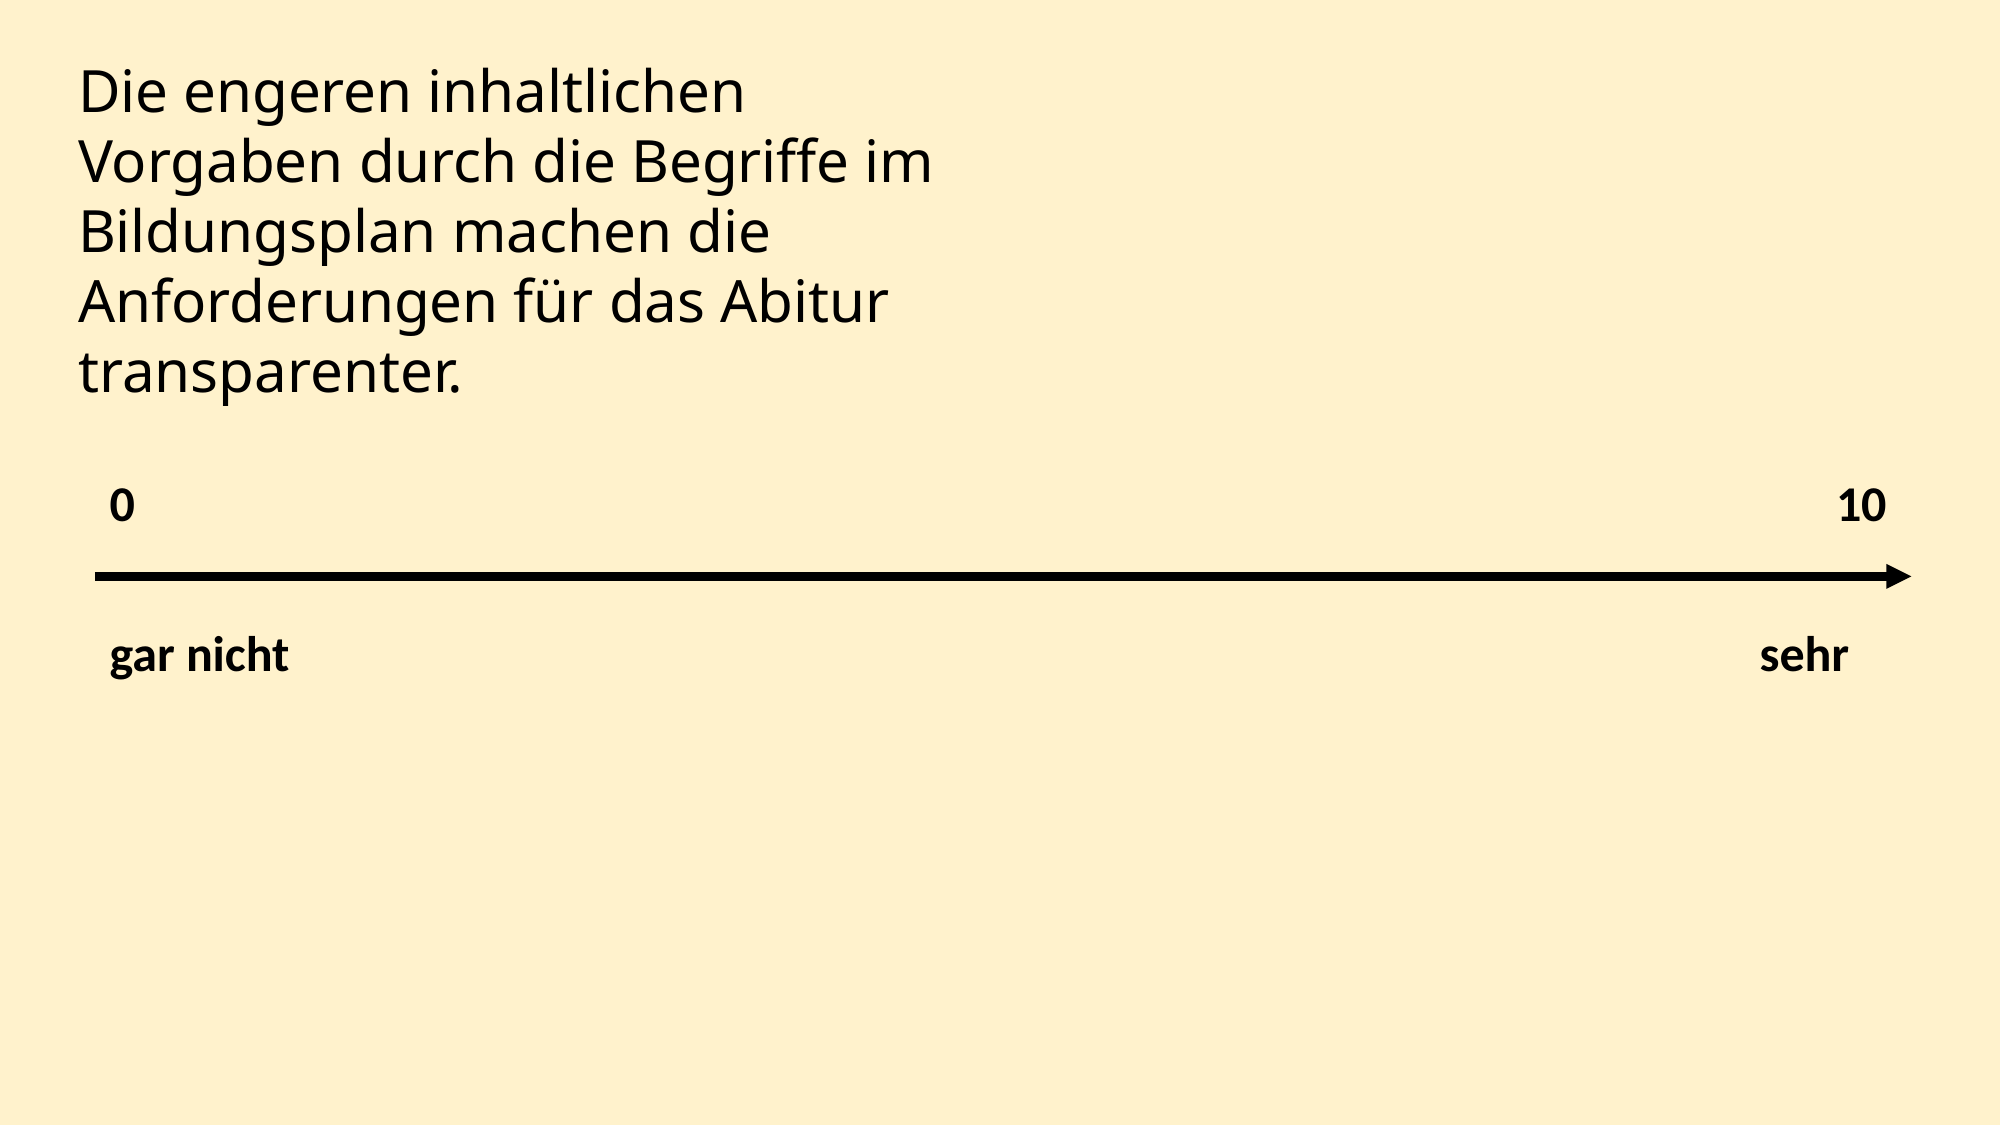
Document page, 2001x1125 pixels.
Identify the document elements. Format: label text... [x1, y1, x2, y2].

text_box 0 10 gar nicht sehr [94, 463, 1912, 576]
subtitle Die engeren inhaltlichen Vorgaben durch die Begriffe im Bildungsplan machen die Anforderungen für das Abitur transparenter. [63, 27, 1004, 412]
text_box 0 10 gar nicht sehr [94, 578, 1912, 689]
